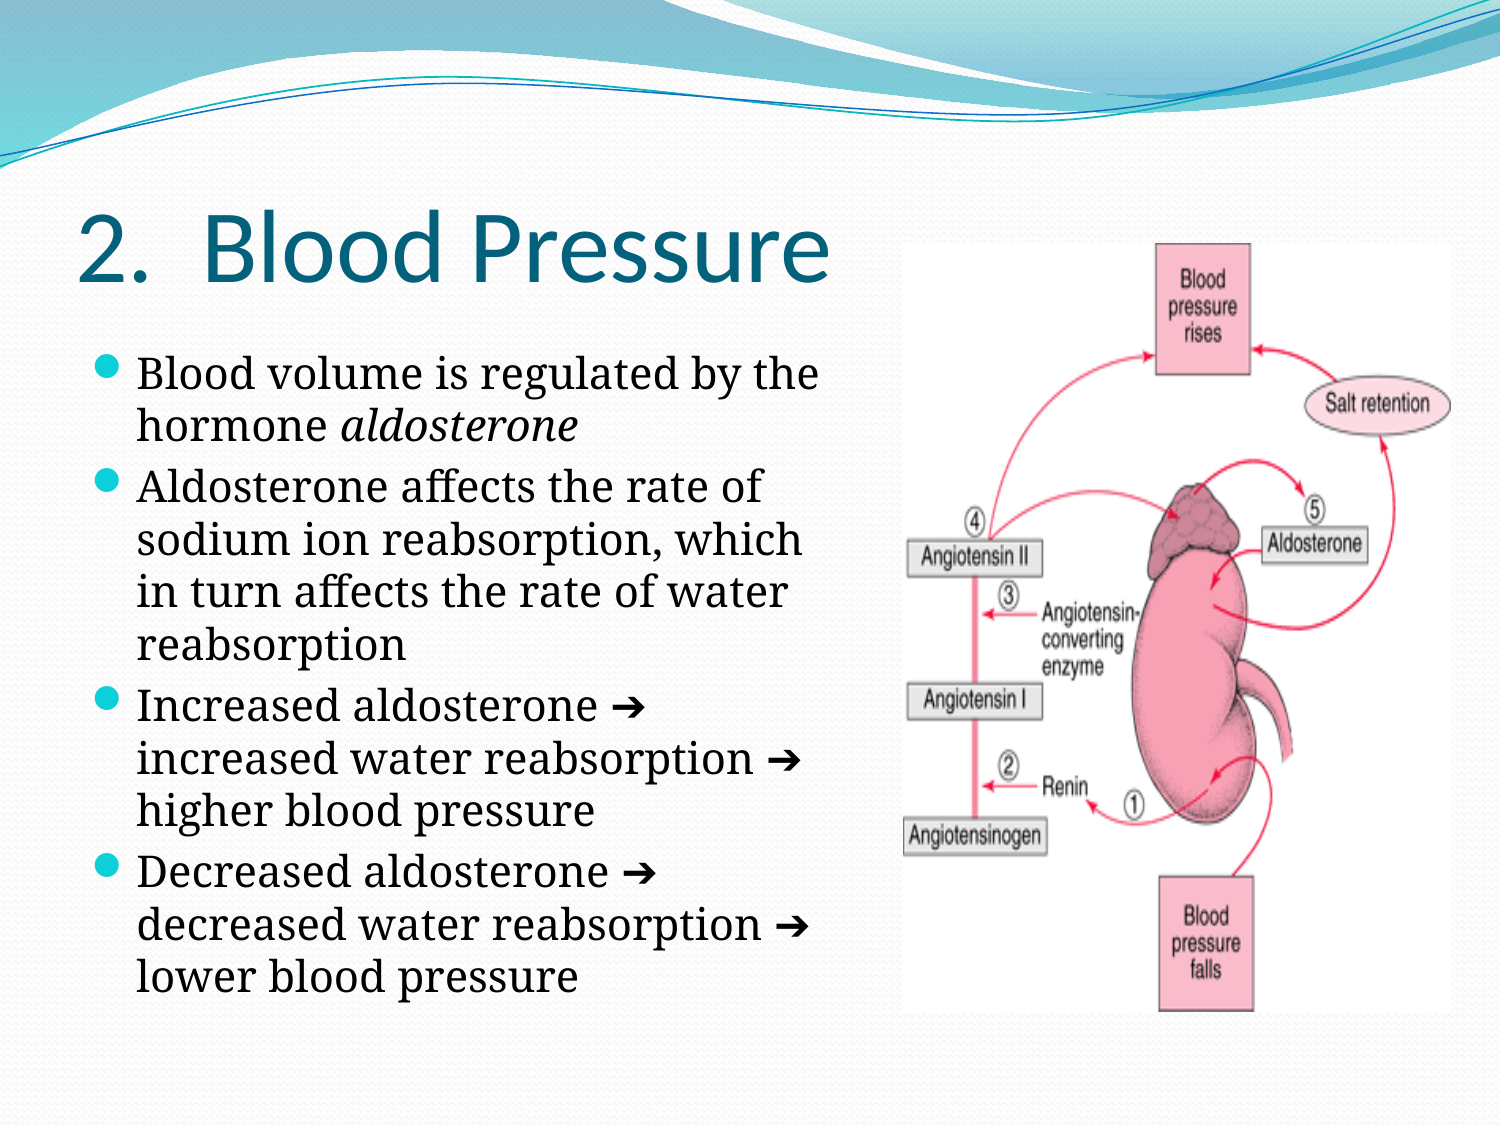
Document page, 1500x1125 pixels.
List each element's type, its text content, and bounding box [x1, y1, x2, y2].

list Blood volume is regulated by the hormone aldosterone Aldosterone affects the rate of sodium ion reabsorption, which in turn affects the rate of water reabsorption Increased aldosterone ➔ increased water reabsorption ➔ higher blood pressure Decreased aldosterone ➔ decreased water reabsorption ➔ lower blood pressure [76, 338, 847, 1059]
picture [903, 243, 1451, 1012]
title 2. Blood Pressure [75, 115, 1425, 303]
